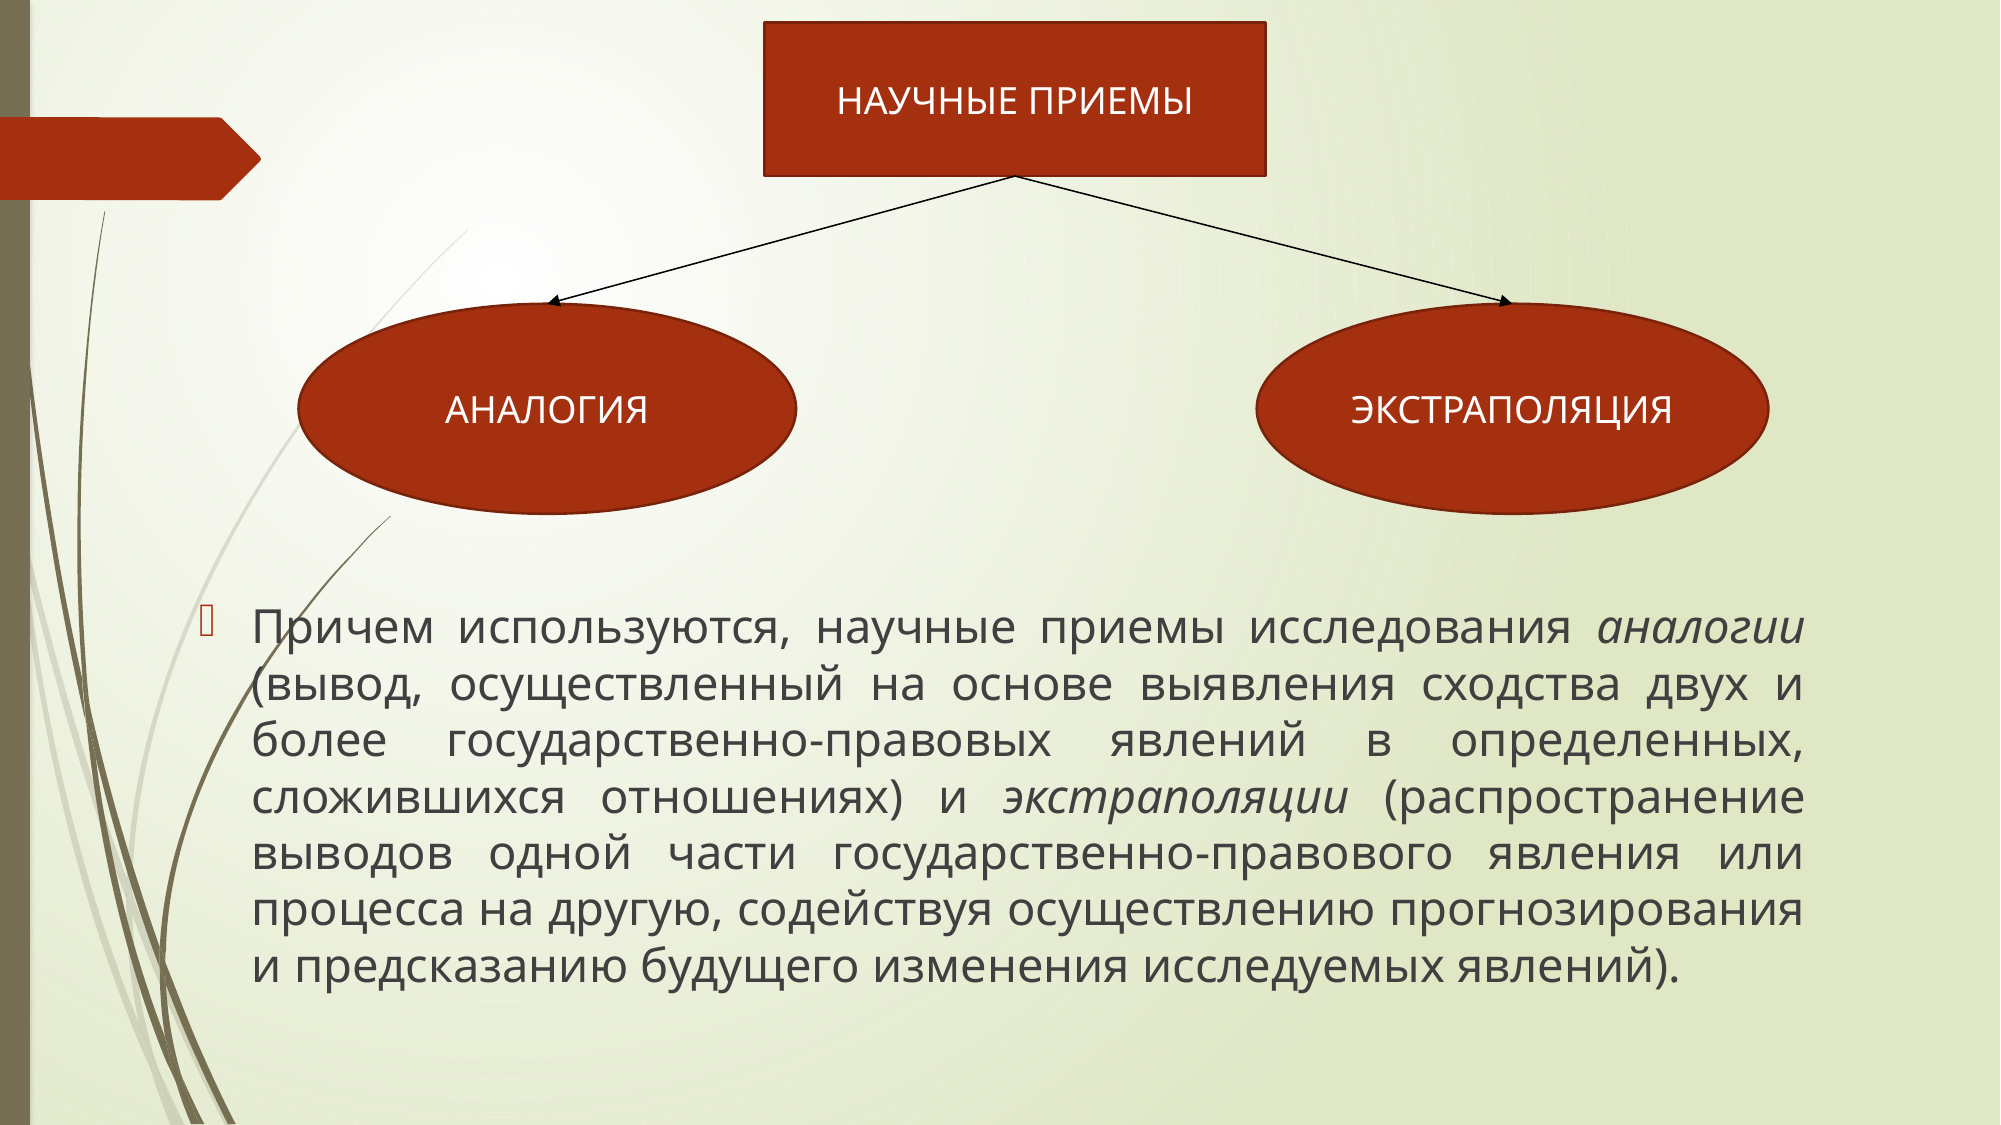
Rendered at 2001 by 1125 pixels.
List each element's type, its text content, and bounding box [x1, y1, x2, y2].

list Причем используются, научные приемы исследования аналогии (вывод, осуществленный на основе выявления сходства двух и более государственно-правовых явлений в определенных, сложившихся отношениях) и экстраполяции (распространение выводов одной части государственно-правового явления или процесса на другую, содействуя осуществлению прогнозирования и предсказанию будущего изменения исследуемых явлений). [183, 589, 1822, 1046]
text_box ЭКСТРАПОЛЯЦИЯ [1255, 302, 1770, 516]
text_box АНАЛОГИЯ [297, 302, 798, 516]
text_box НАУЧНЫЕ ПРИЕМЫ [763, 21, 1267, 175]
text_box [1014, 175, 1513, 305]
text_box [546, 175, 1014, 305]
